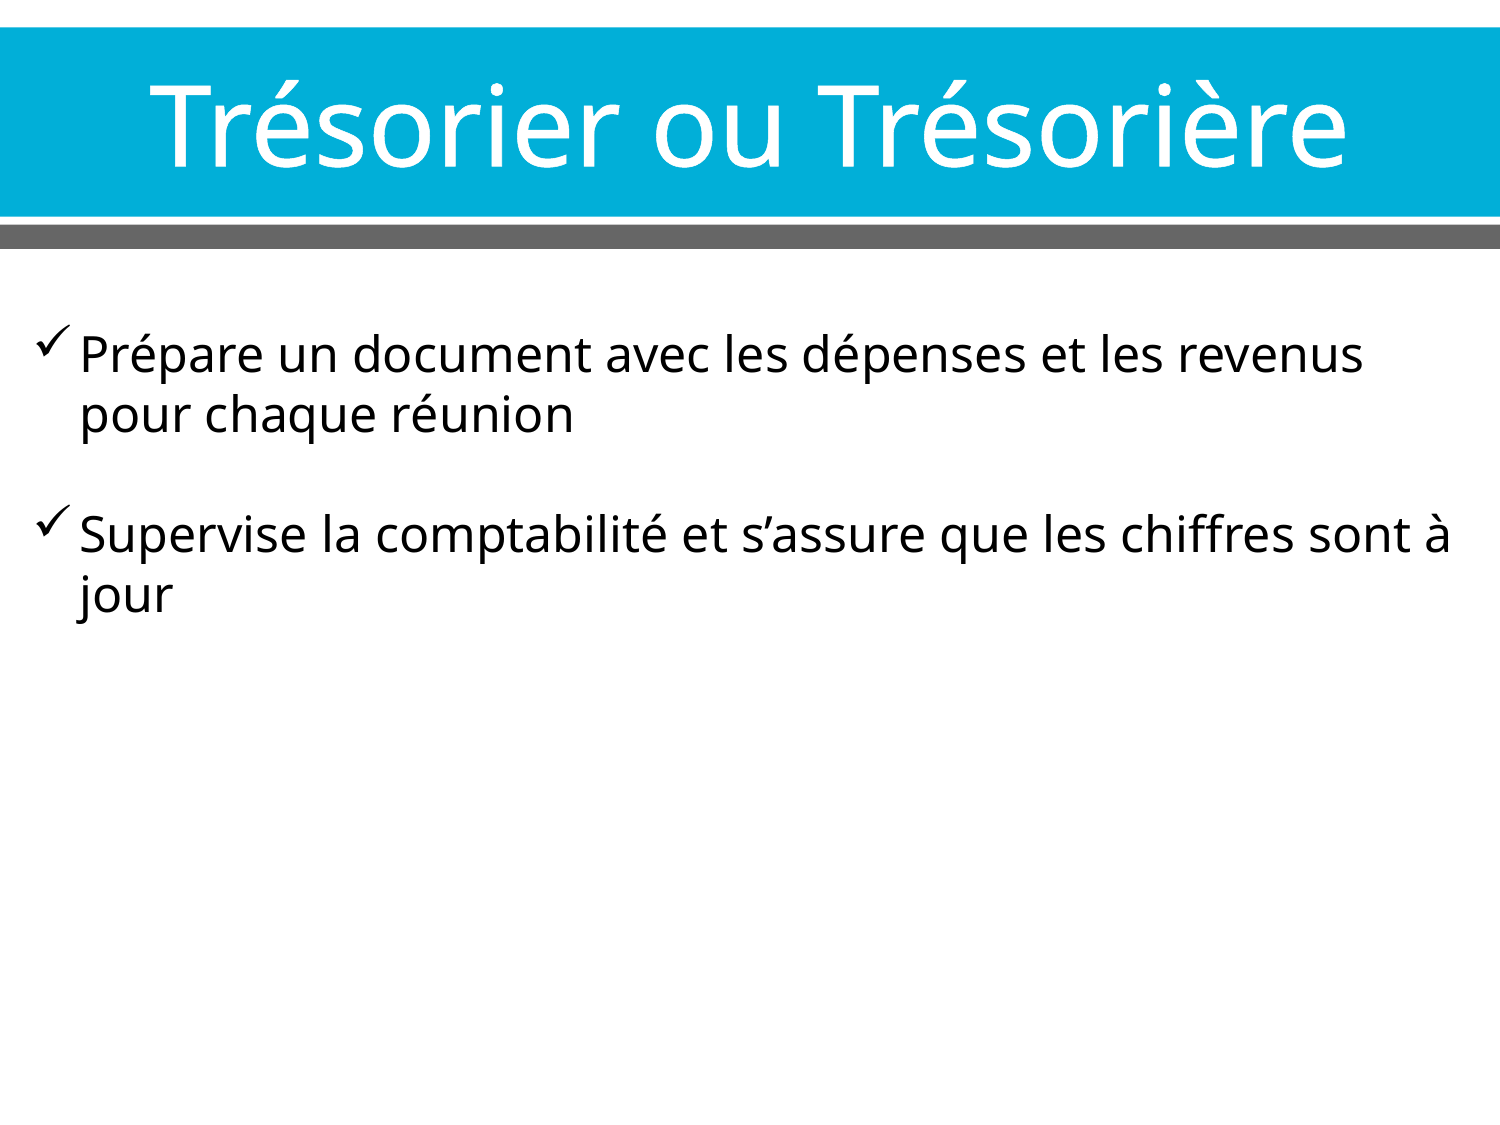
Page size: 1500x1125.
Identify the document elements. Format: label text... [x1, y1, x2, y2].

title Trésorier ou Trésorière [0, 29, 1500, 213]
text_box Prépare un document avec les dépenses et les revenus pour chaque réunion Supervise la comptabilité et s’assure que les chiffres sont à jour [17, 314, 1483, 690]
